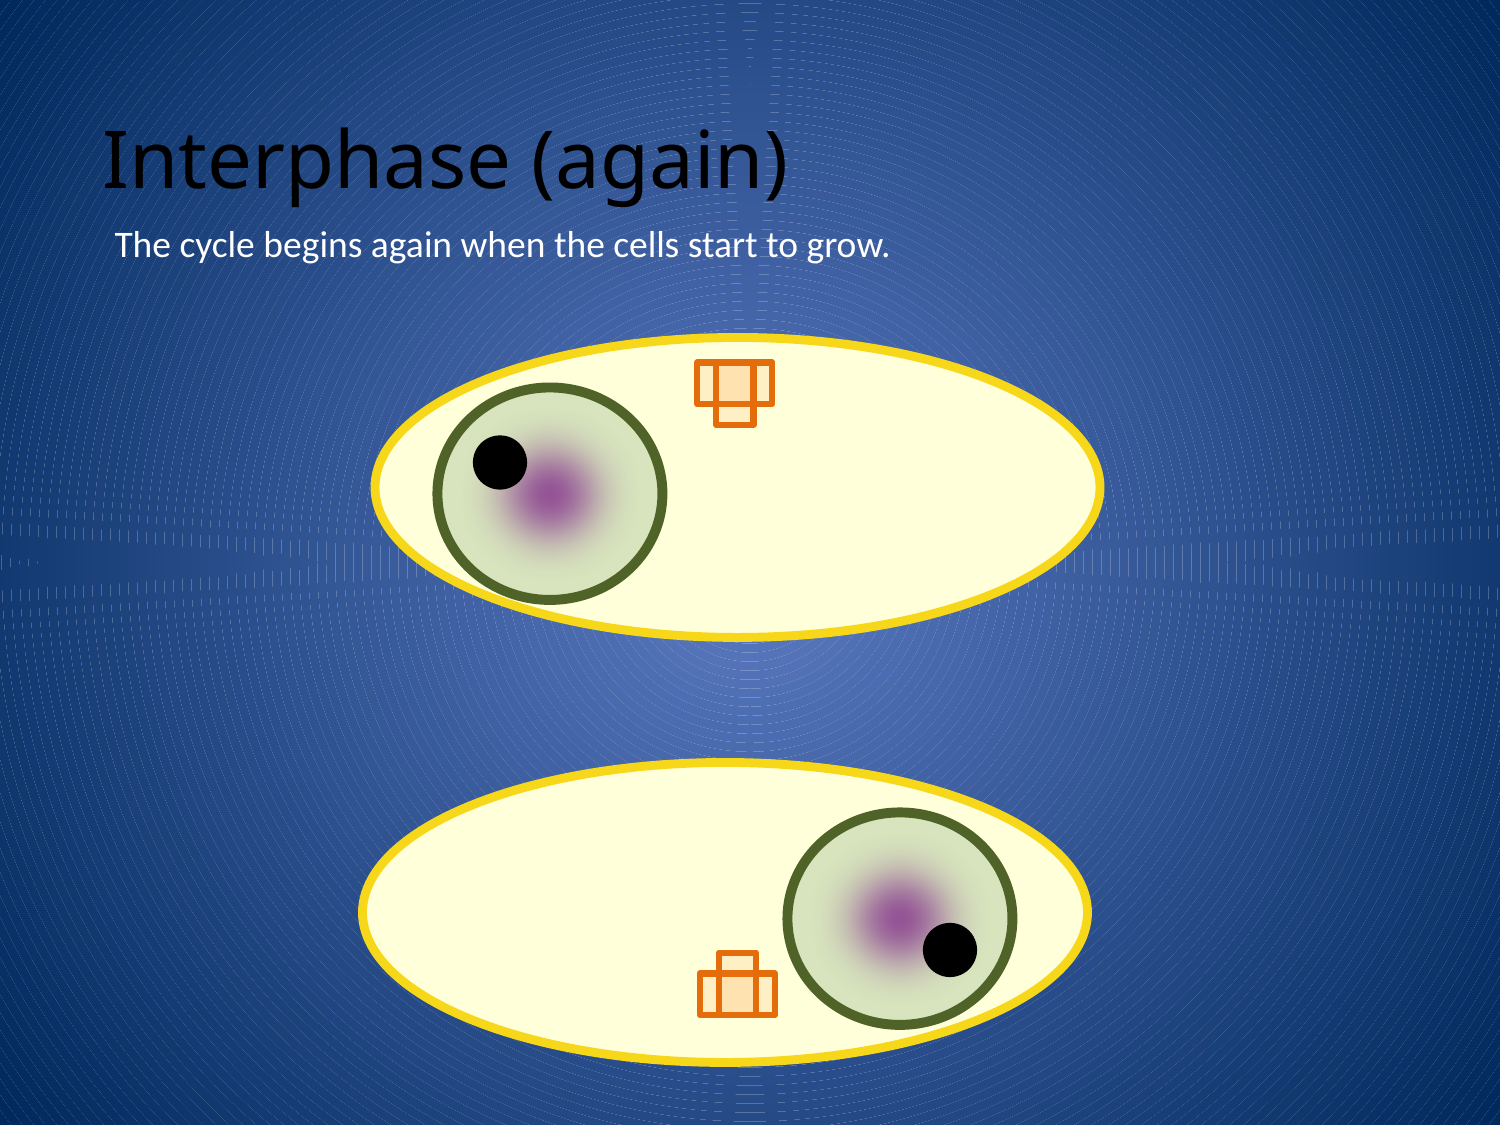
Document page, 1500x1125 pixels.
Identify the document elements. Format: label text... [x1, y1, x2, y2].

text_box [538, 335, 937, 360]
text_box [437, 362, 1013, 1026]
text_box Interphase (again) [87, 62, 838, 250]
text_box [502, 1033, 948, 1065]
text_box [360, 821, 432, 1004]
text_box [838, 112, 1363, 174]
text_box The cycle begins again when the cells start to grow. [99, 212, 1075, 273]
text_box [1016, 389, 1103, 586]
text_box [372, 404, 432, 571]
text_box [1016, 820, 1090, 1005]
